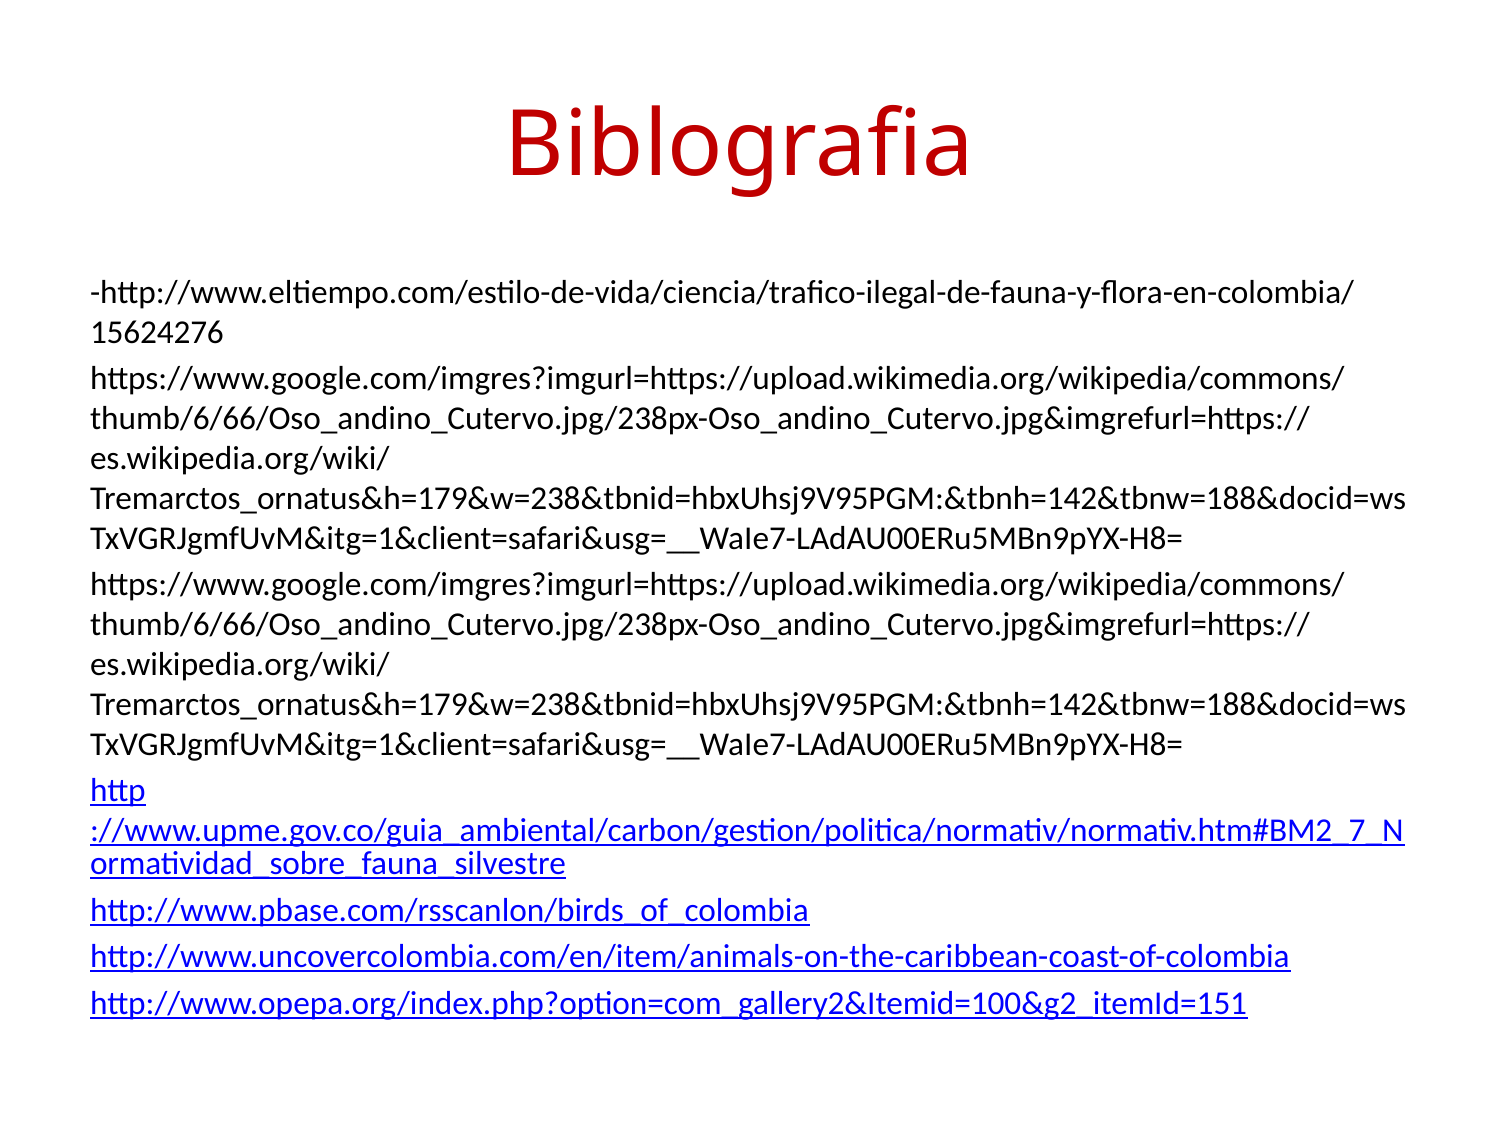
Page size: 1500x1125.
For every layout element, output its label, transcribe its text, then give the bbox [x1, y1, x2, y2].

list -http://www.eltiempo.com/estilo-de-vida/ciencia/trafico-ilegal-de-fauna-y-flora-en-colombia/15624276 https://www.google.com/imgres?imgurl=https://upload.wikimedia.org/wikipedia/commons/thumb/6/66/Oso_andino_Cutervo.jpg/238px-Oso_andino_Cutervo.jpg&imgrefurl=https://es.wikipedia.org/wiki/Tremarctos_ornatus&h=179&w=238&tbnid=hbxUhsj9V95PGM:&tbnh=142&tbnw=188&docid=wsTxVGRJgmfUvM&itg=1&client=safari&usg=__WaIe7-LAdAU00ERu5MBn9pYX-H8= https://www.google.com/imgres?imgurl=https://upload.wikimedia.org/wikipedia/commons/thumb/6/66/Oso_andino_Cutervo.jpg/238px-Oso_andino_Cutervo.jpg&imgrefurl=https://es.wikipedia.org/wiki/Tremarctos_ornatus&h=179&w=238&tbnid=hbxUhsj9V95PGM:&tbnh=142&tbnw=188&docid=wsTxVGRJgmfUvM&itg=1&client=safari&usg=__WaIe7-LAdAU00ERu5MBn9pYX-H8= http://www.upme.gov.co/guia_ambiental/carbon/gestion/politica/normativ/normativ.htm#BM2_7_Normatividad_sobre_fauna_silvestre http://www.pbase.com/rsscanlon/birds_of_colombia http://www.uncovercolombia.com/en/item/animals-on-the-caribbean-coast-of-colombia http://www.opepa.org/index.php?option=com_gallery2&Itemid=100&g2_itemId=151 [75, 262, 1425, 1005]
title Biblografia [75, 45, 1425, 233]
